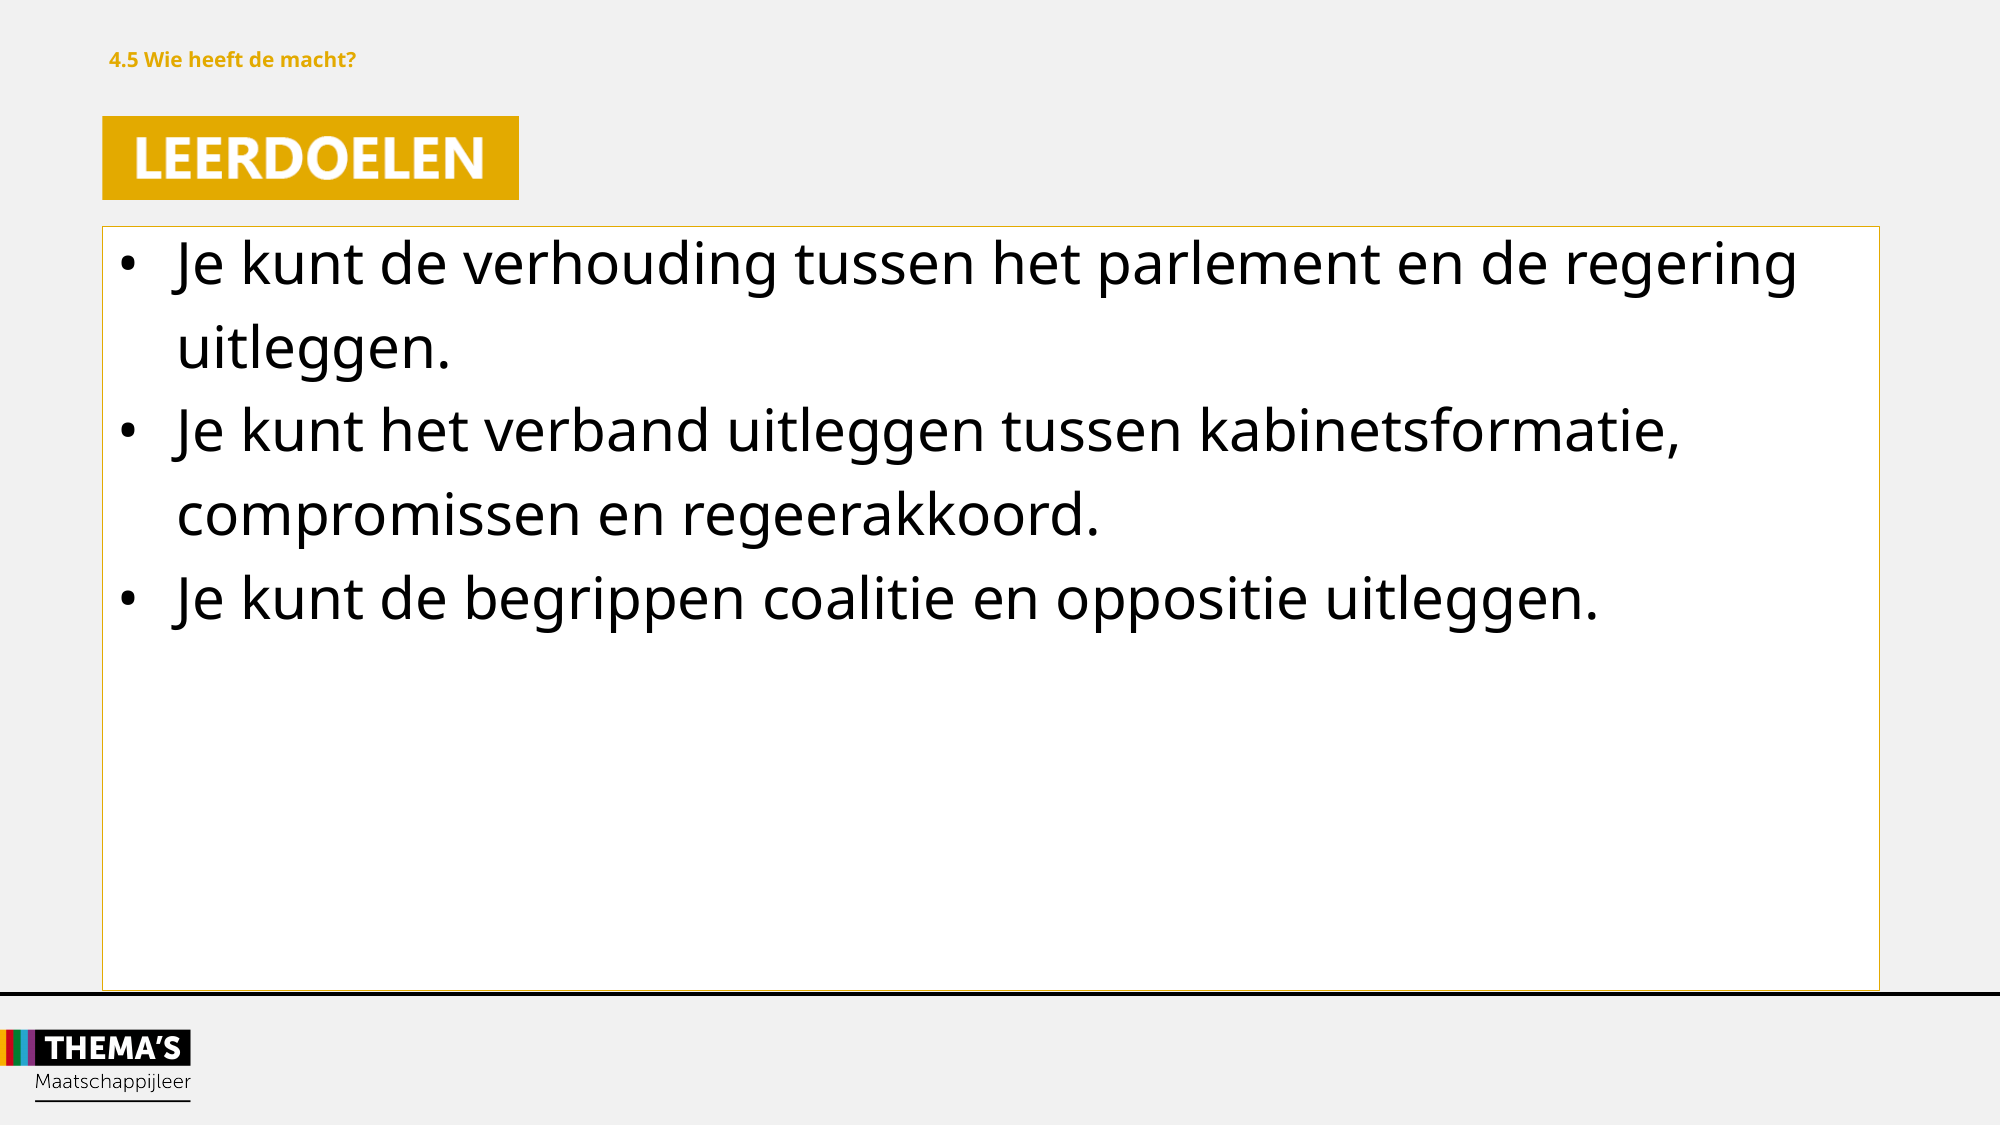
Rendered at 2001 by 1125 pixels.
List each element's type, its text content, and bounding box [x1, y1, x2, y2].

list 4.5 Wie heeft de macht? [94, 33, 941, 88]
picture [0, 993, 203, 1125]
list • Je kunt de verhouding tussen het parlement en de regering uitleggen. • Je kunt het verband uitleggen tussen kabinetsformatie, compromissen en regeerakkoord. • Je kunt de begrippen coalitie en oppositie uitleggen. [102, 226, 1880, 991]
